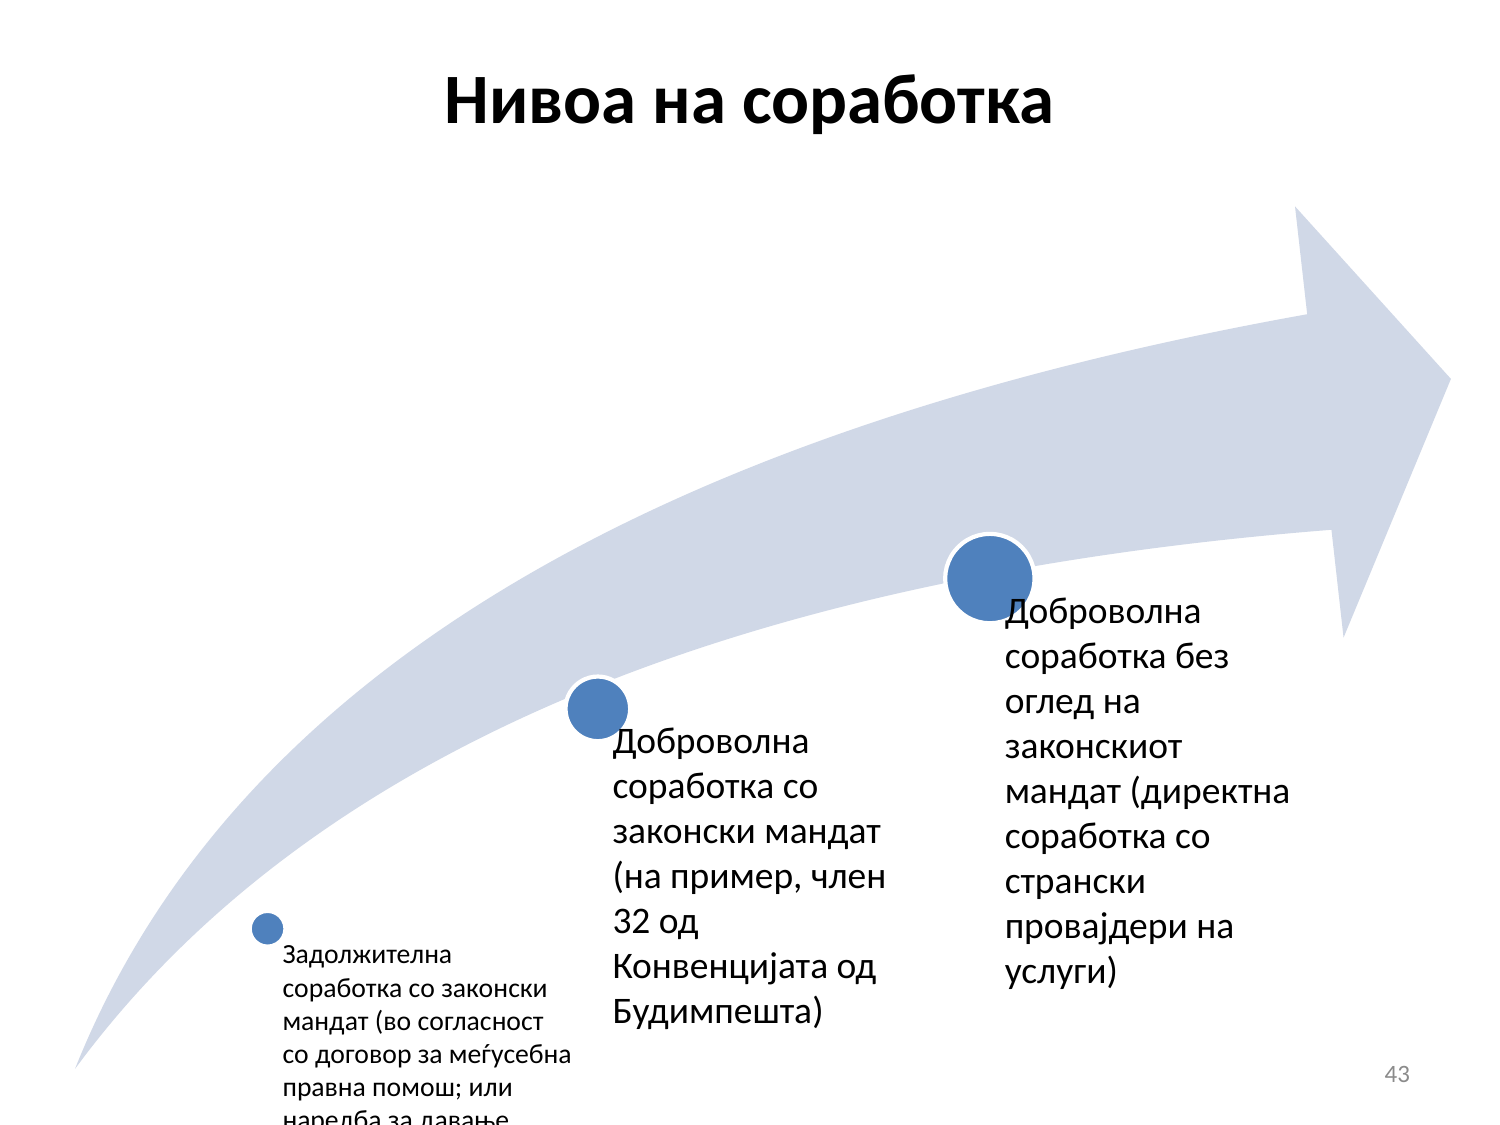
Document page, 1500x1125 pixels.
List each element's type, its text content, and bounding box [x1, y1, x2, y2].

slide_number 43 [1074, 1077, 1425, 1103]
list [74, 206, 1452, 1070]
title Нивоа на соработка [75, 45, 1425, 204]
